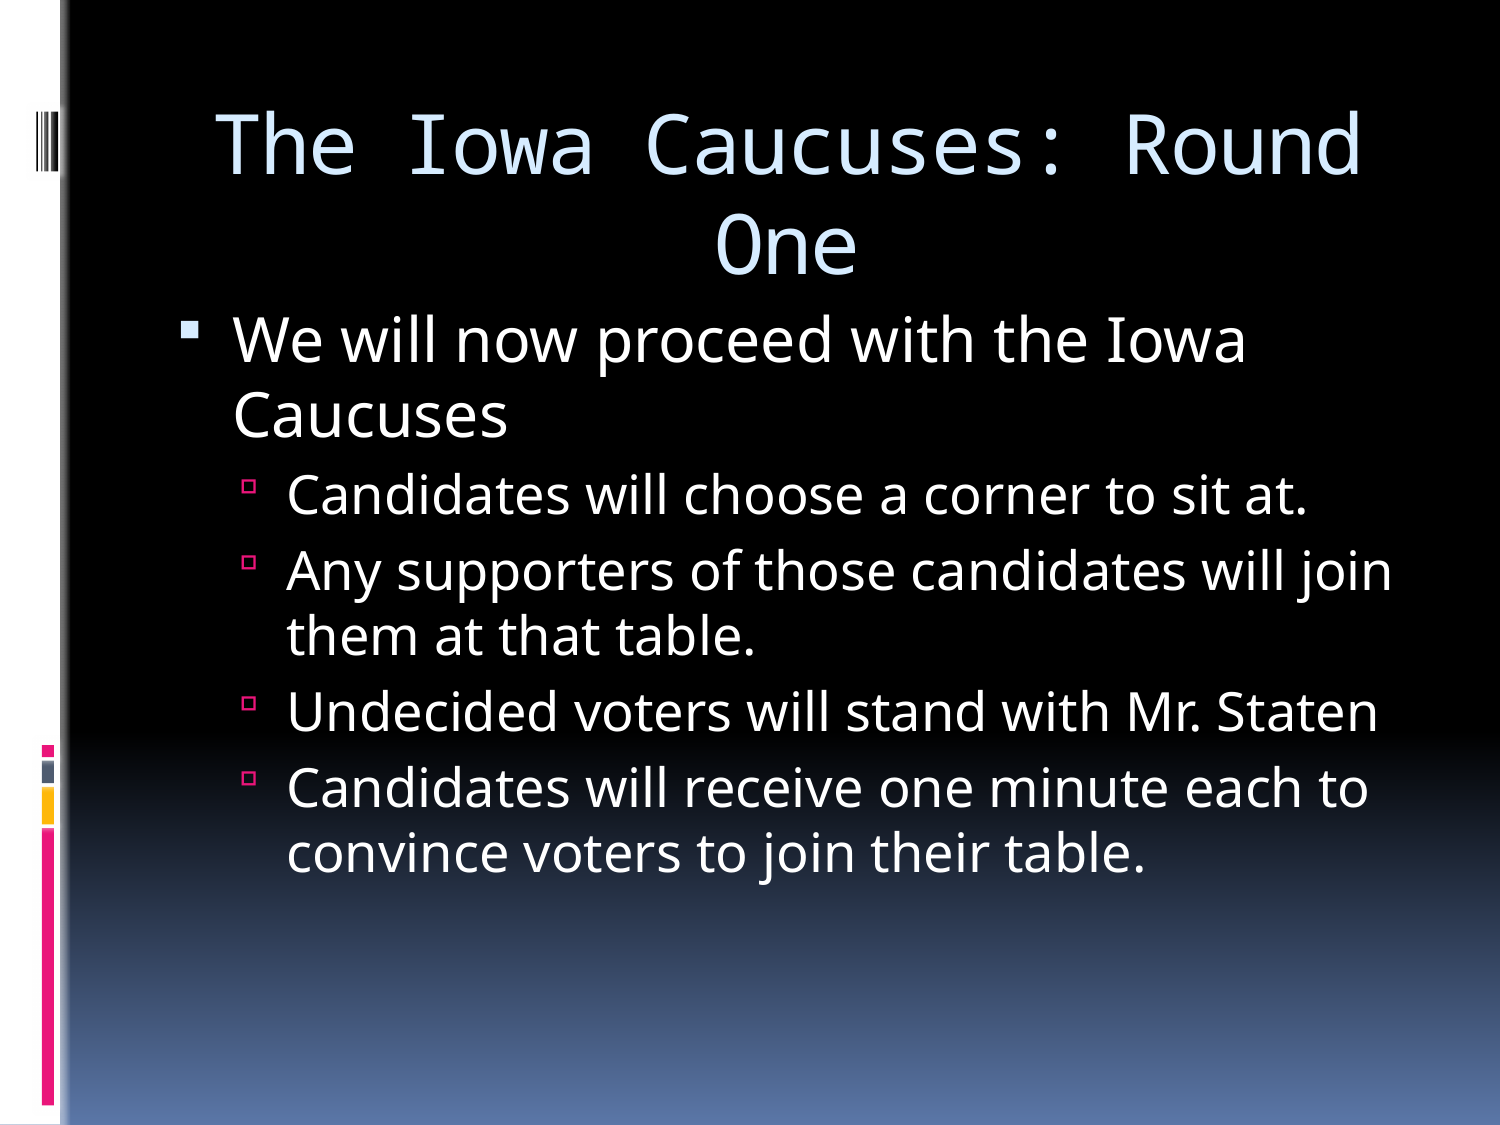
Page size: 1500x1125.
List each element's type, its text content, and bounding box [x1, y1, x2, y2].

title The Iowa Caucuses: Round One [150, 83, 1425, 234]
list We will now proceed with the Iowa Caucuses Candidates will choose a corner to sit at. Any supporters of those candidates will join them at that table. Undecided voters will stand with Mr. Staten Candidates will receive one minute each to convince voters to join their table. [150, 292, 1425, 1043]
